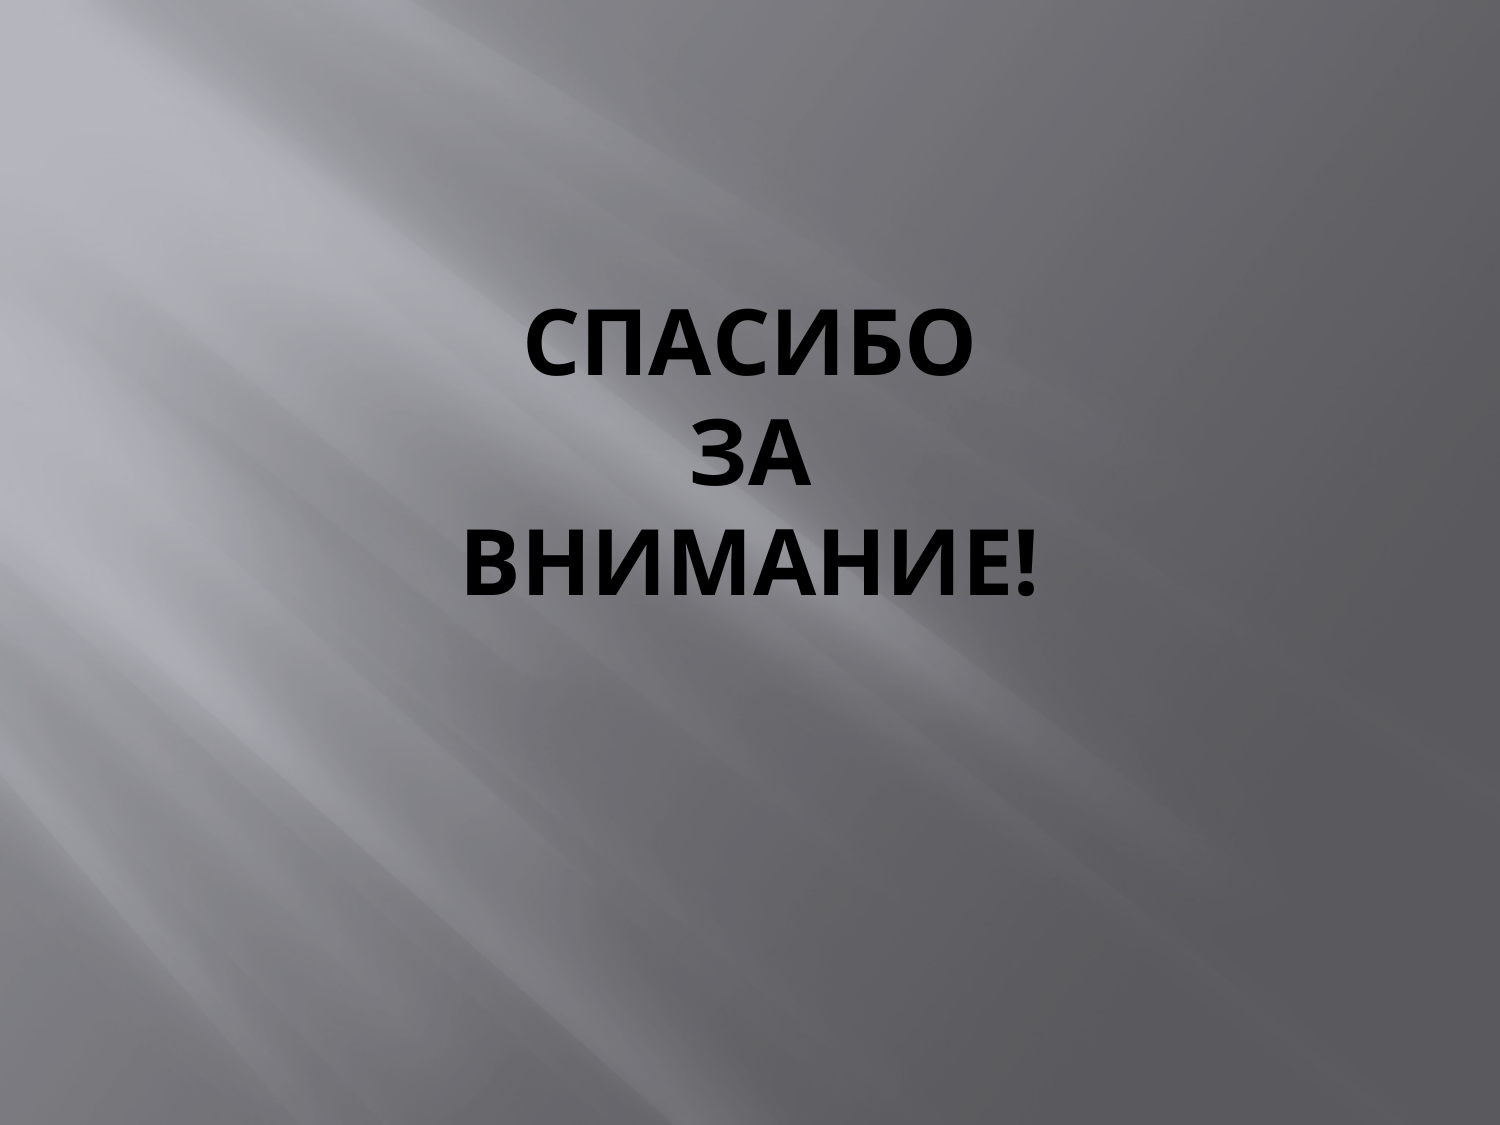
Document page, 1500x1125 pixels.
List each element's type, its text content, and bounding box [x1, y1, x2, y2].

title СПАСИБО ЗА ВНИМАНИЕ! [75, 137, 1425, 870]
